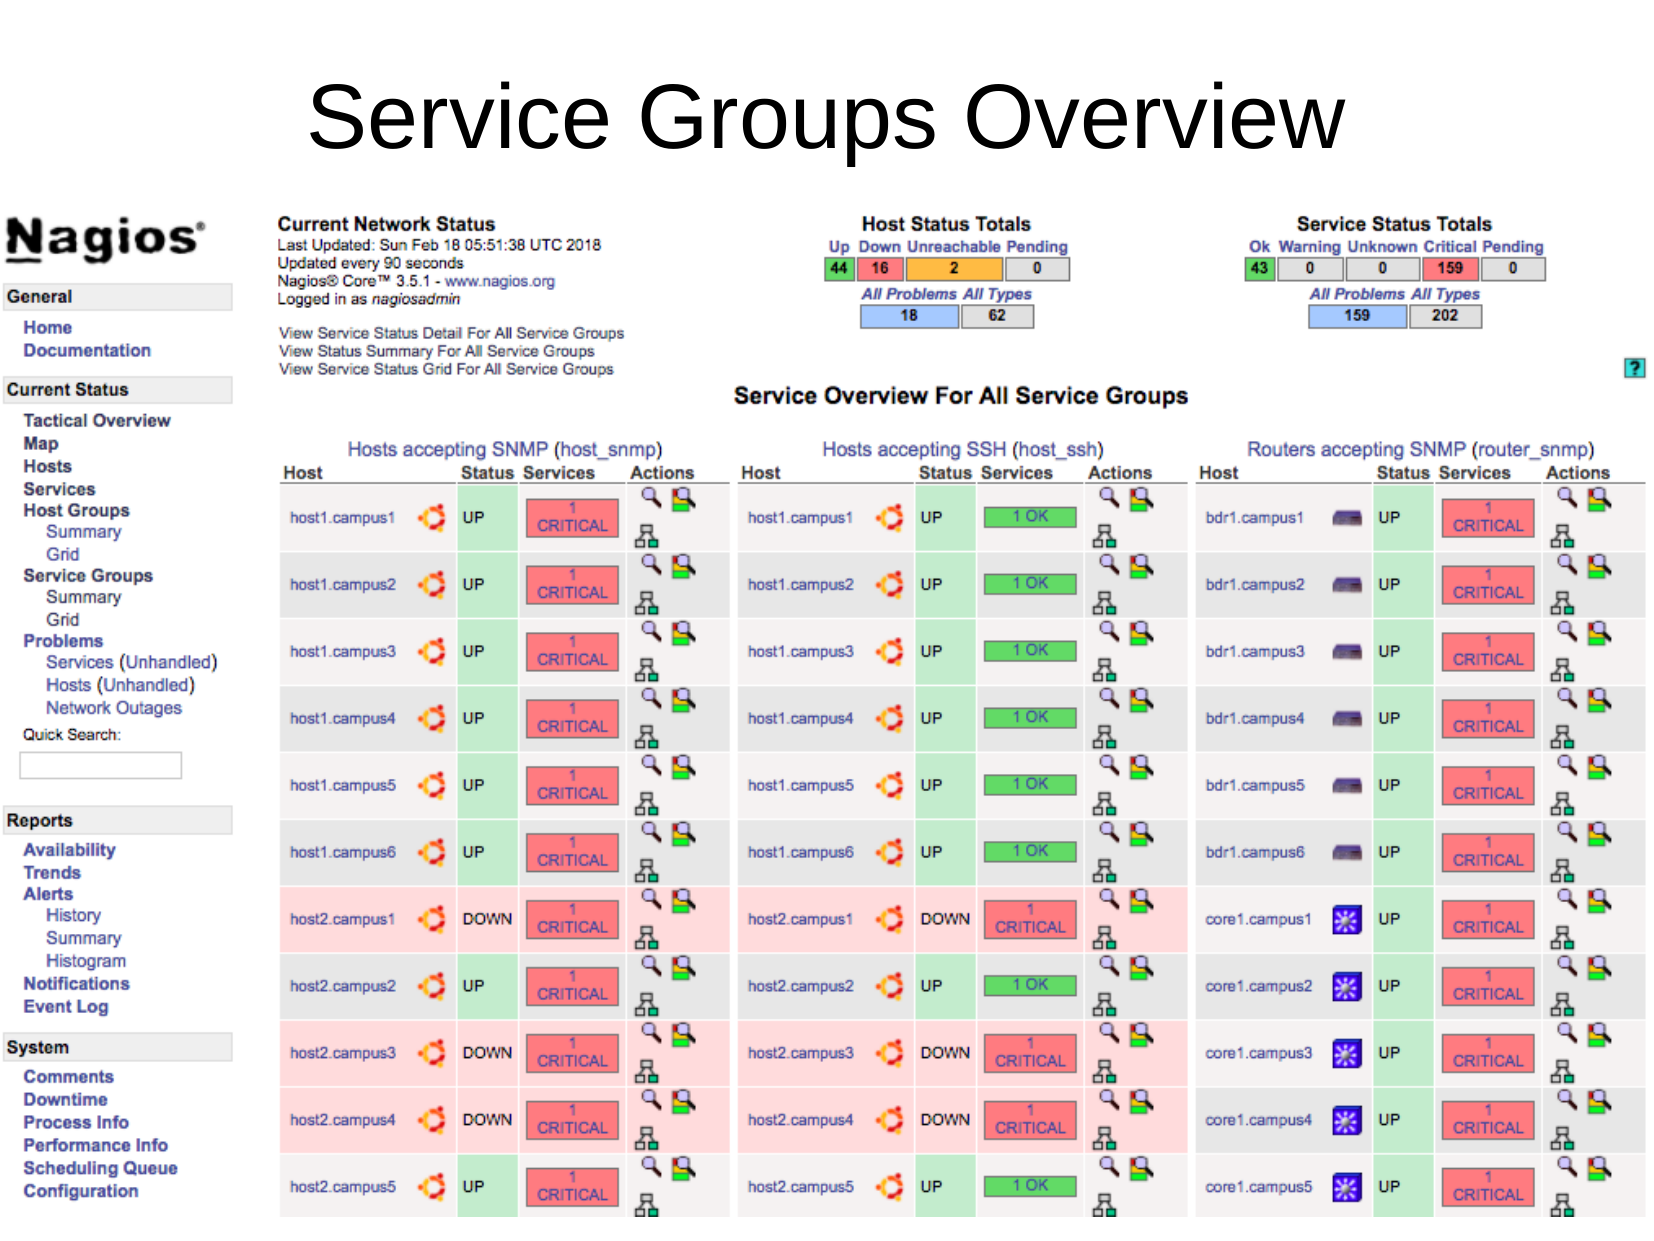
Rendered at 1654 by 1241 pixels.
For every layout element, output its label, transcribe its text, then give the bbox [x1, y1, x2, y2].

picture [0, 210, 1654, 1217]
text_box Service Groups Overview [82, 40, 1571, 183]
